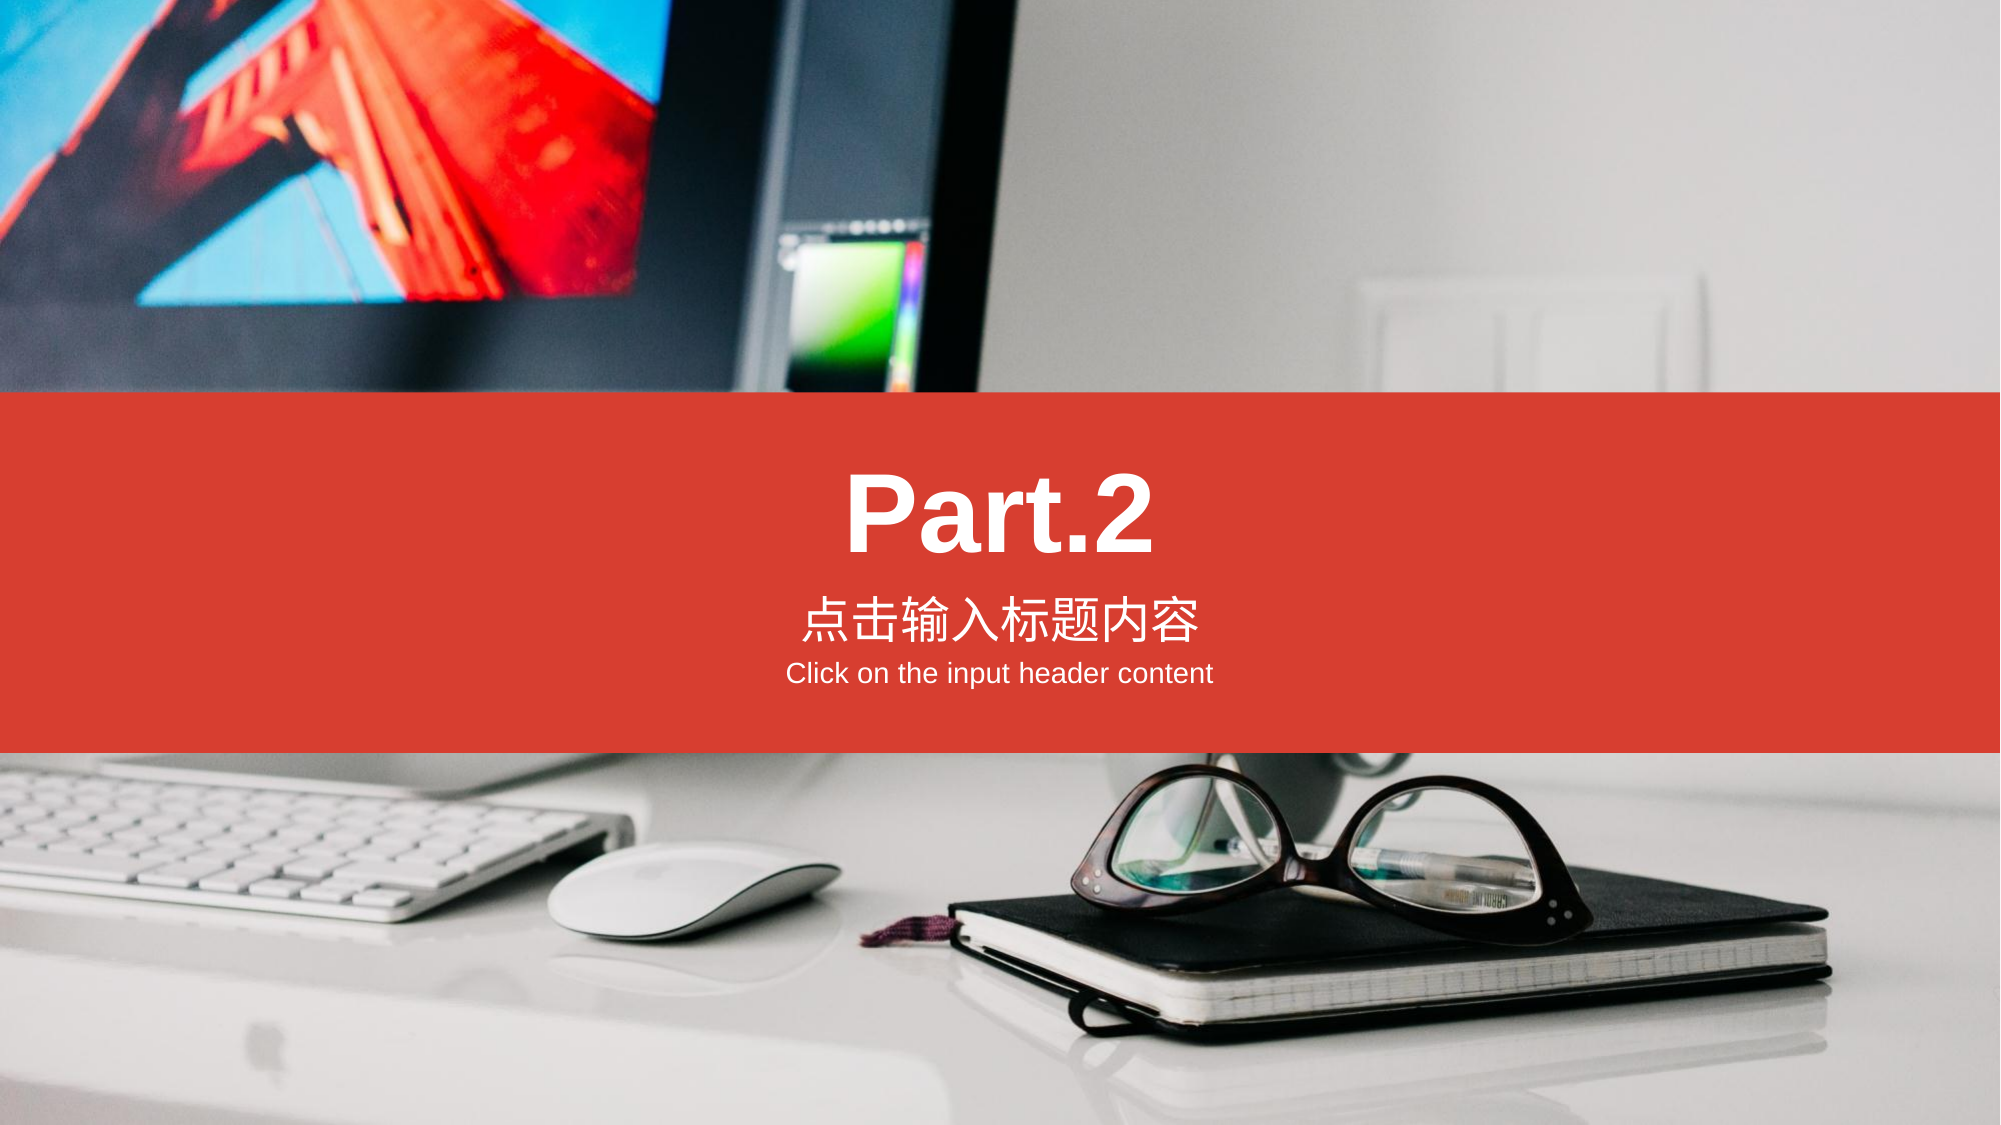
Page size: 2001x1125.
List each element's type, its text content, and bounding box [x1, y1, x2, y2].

text_box 点击输入标题内容 Click on the input header content [692, 579, 1308, 698]
picture [0, 0, 2001, 1125]
text_box [0, 391, 2000, 754]
text_box Part.2 [805, 432, 1194, 579]
